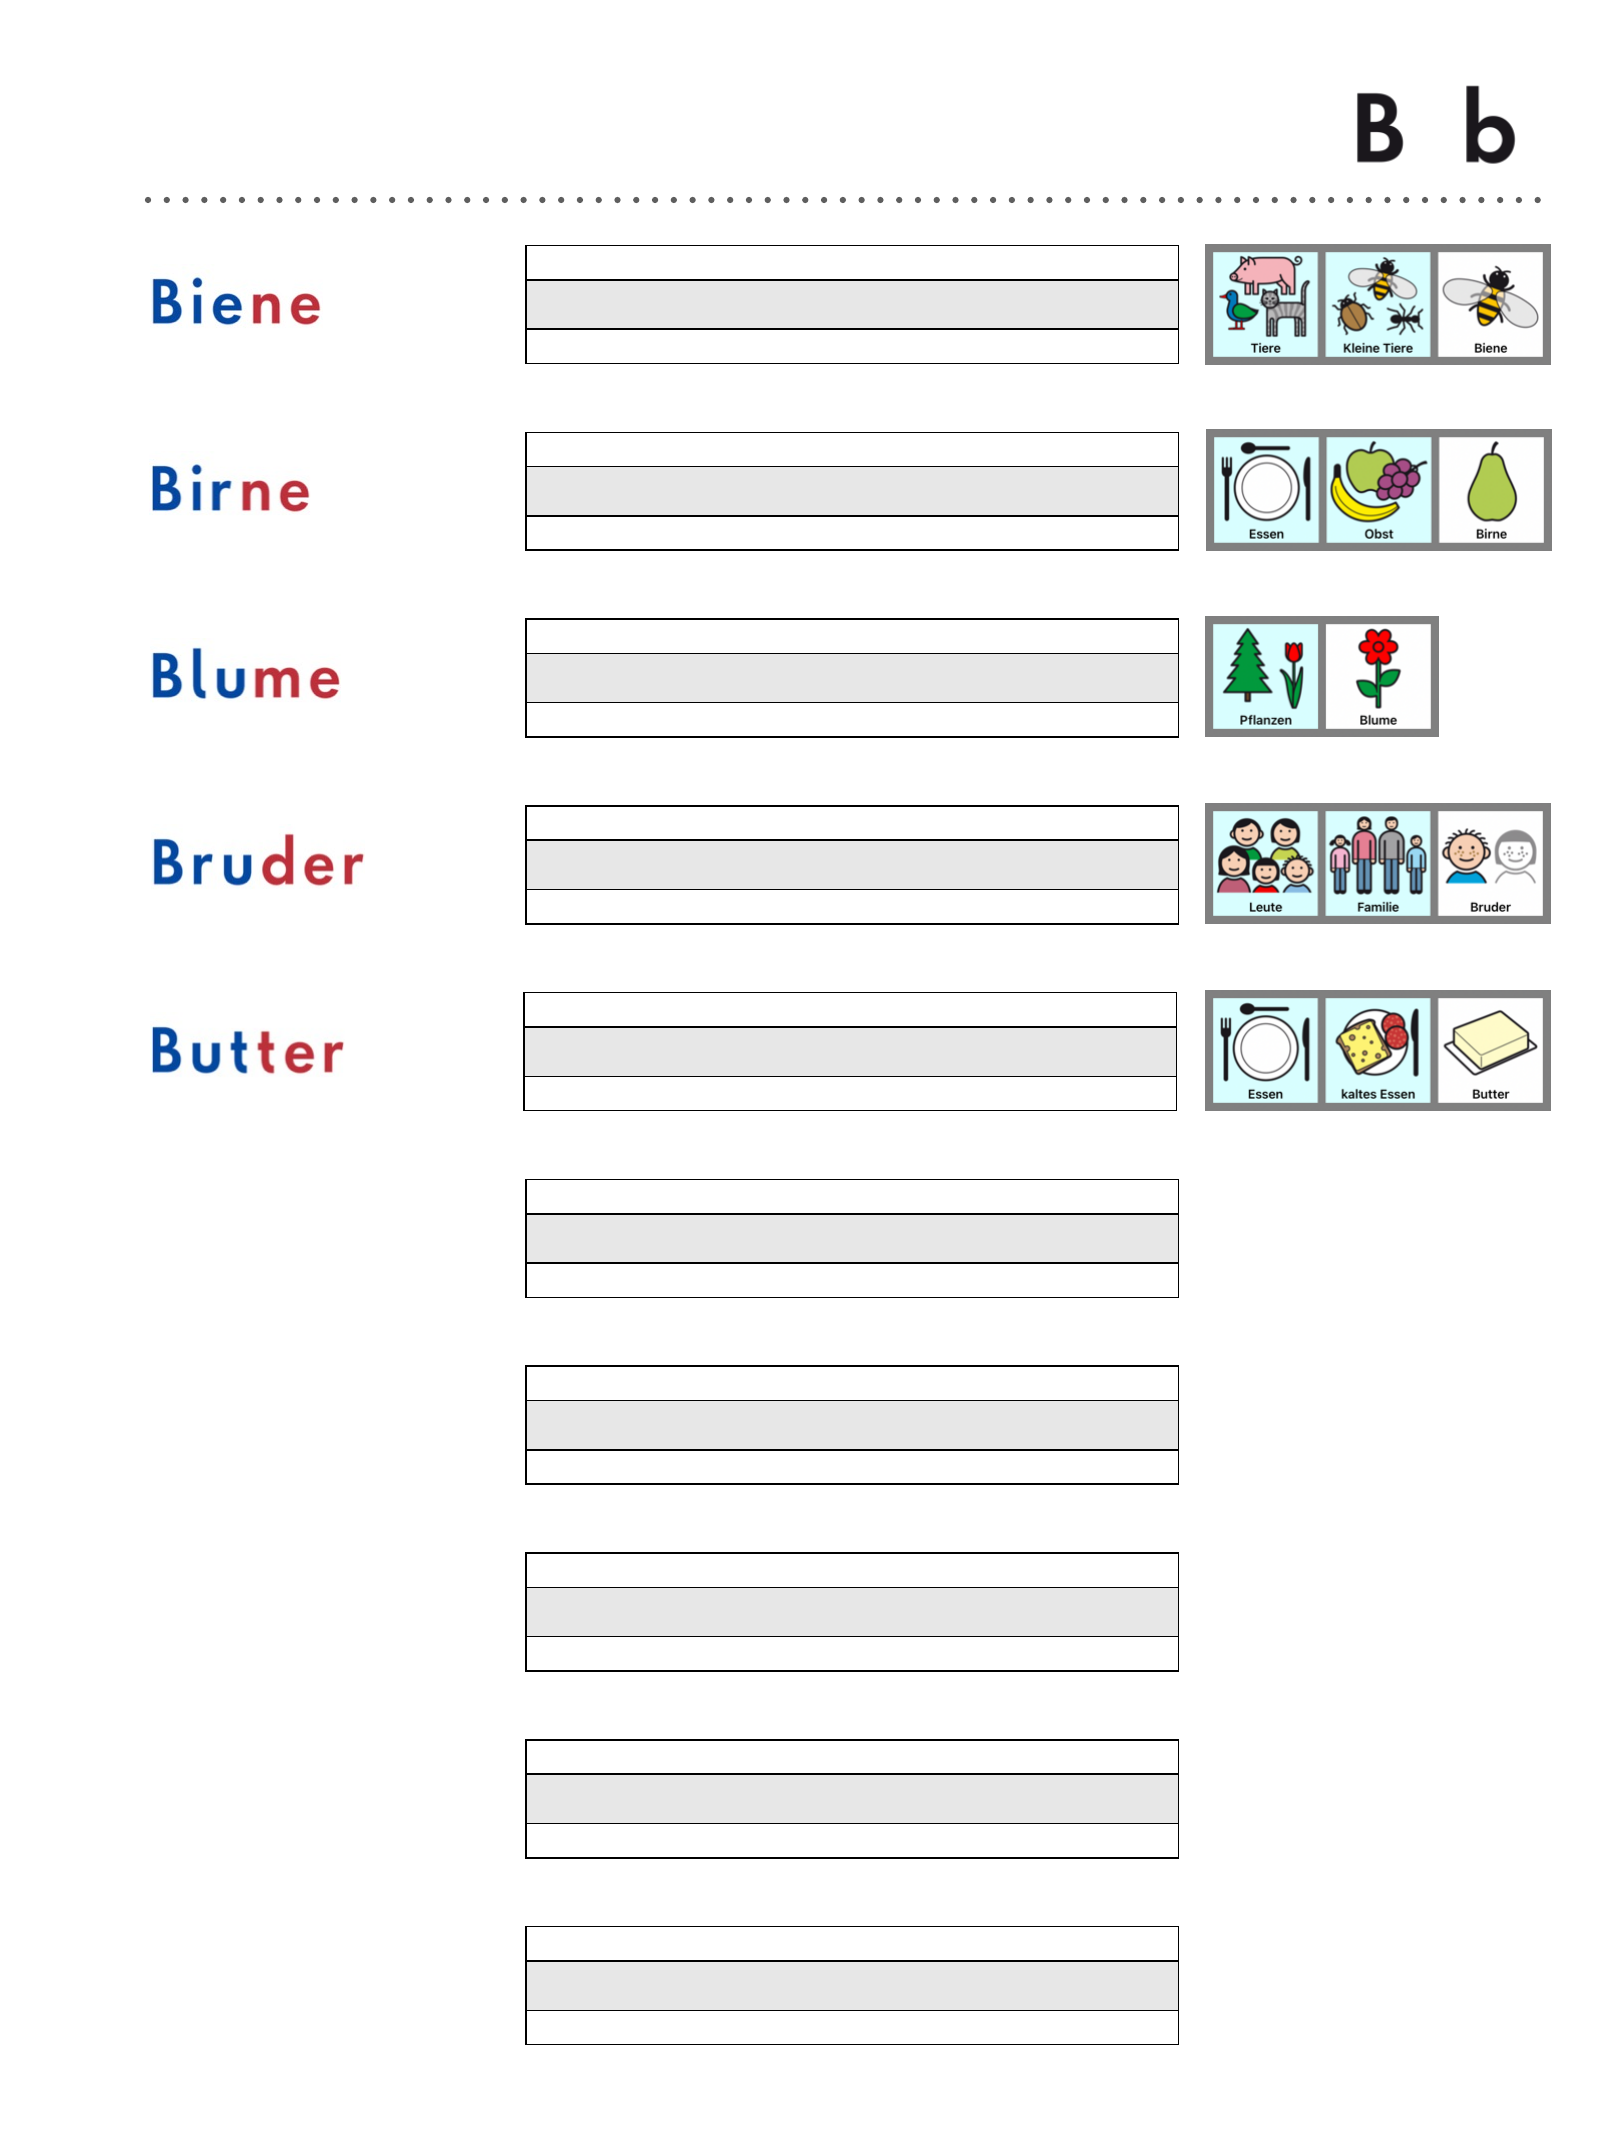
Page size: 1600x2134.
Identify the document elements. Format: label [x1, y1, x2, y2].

picture [150, 824, 366, 903]
text_box [525, 1365, 1179, 1485]
picture [1205, 429, 1552, 551]
text_box [525, 245, 1179, 364]
picture [1205, 990, 1552, 1112]
text_box [525, 618, 1179, 738]
picture [1205, 243, 1552, 365]
picture [1205, 803, 1552, 924]
picture [148, 451, 312, 530]
text_box [525, 1179, 1179, 1298]
text_box [525, 1552, 1179, 1672]
picture [1205, 616, 1439, 738]
text_box [525, 1926, 1179, 2045]
picture [149, 263, 324, 343]
picture [1305, 68, 1562, 190]
text_box [525, 1739, 1179, 1859]
text_box [525, 805, 1179, 925]
picture [149, 637, 341, 717]
text_box [523, 992, 1177, 1111]
picture [149, 1012, 346, 1091]
text_box [525, 432, 1179, 551]
